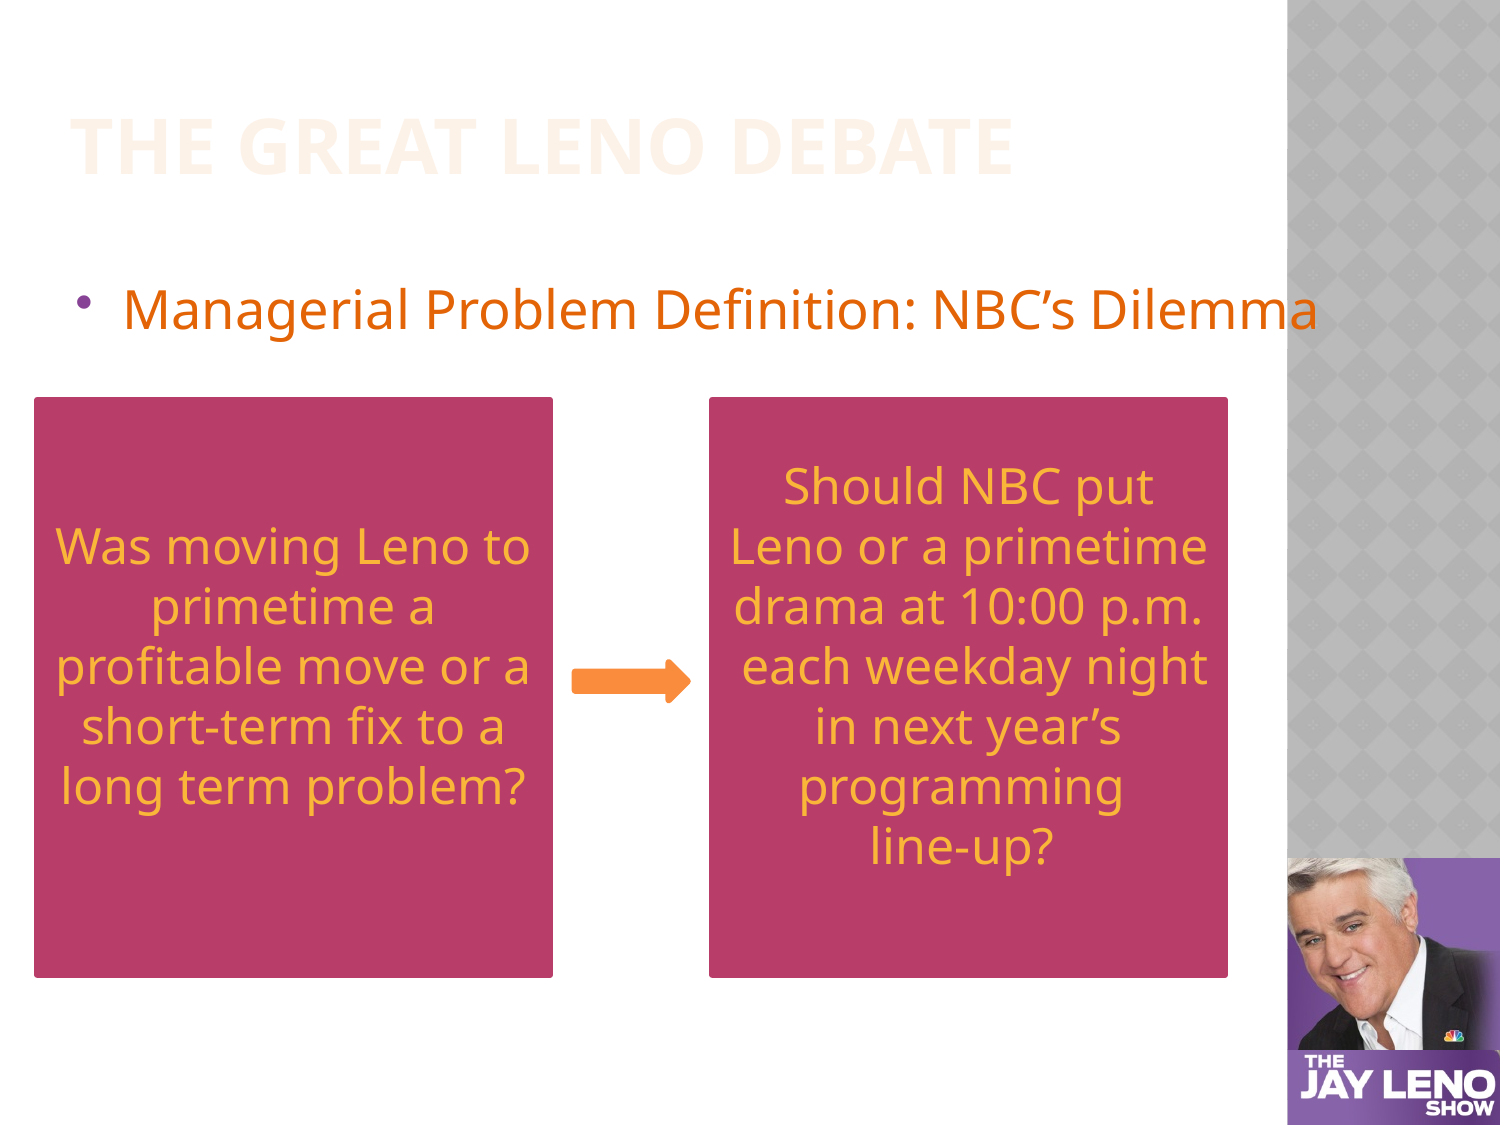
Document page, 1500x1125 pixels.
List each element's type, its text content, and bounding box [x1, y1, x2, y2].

list Managerial Problem Definition: NBC’s Dilemma [62, 267, 1350, 1025]
text_box Should NBC put Leno or a primetime drama at 10:00 p.m. each weekday night in next year’s programming line-up? [709, 397, 1228, 978]
text_box [571, 659, 691, 704]
text_box THE GREAT LENO DEBATE [62, 50, 1338, 238]
picture [1287, 858, 1500, 1125]
text_box Was moving Leno to primetime a profitable move or a short-term fix to a long term problem? [34, 397, 553, 978]
